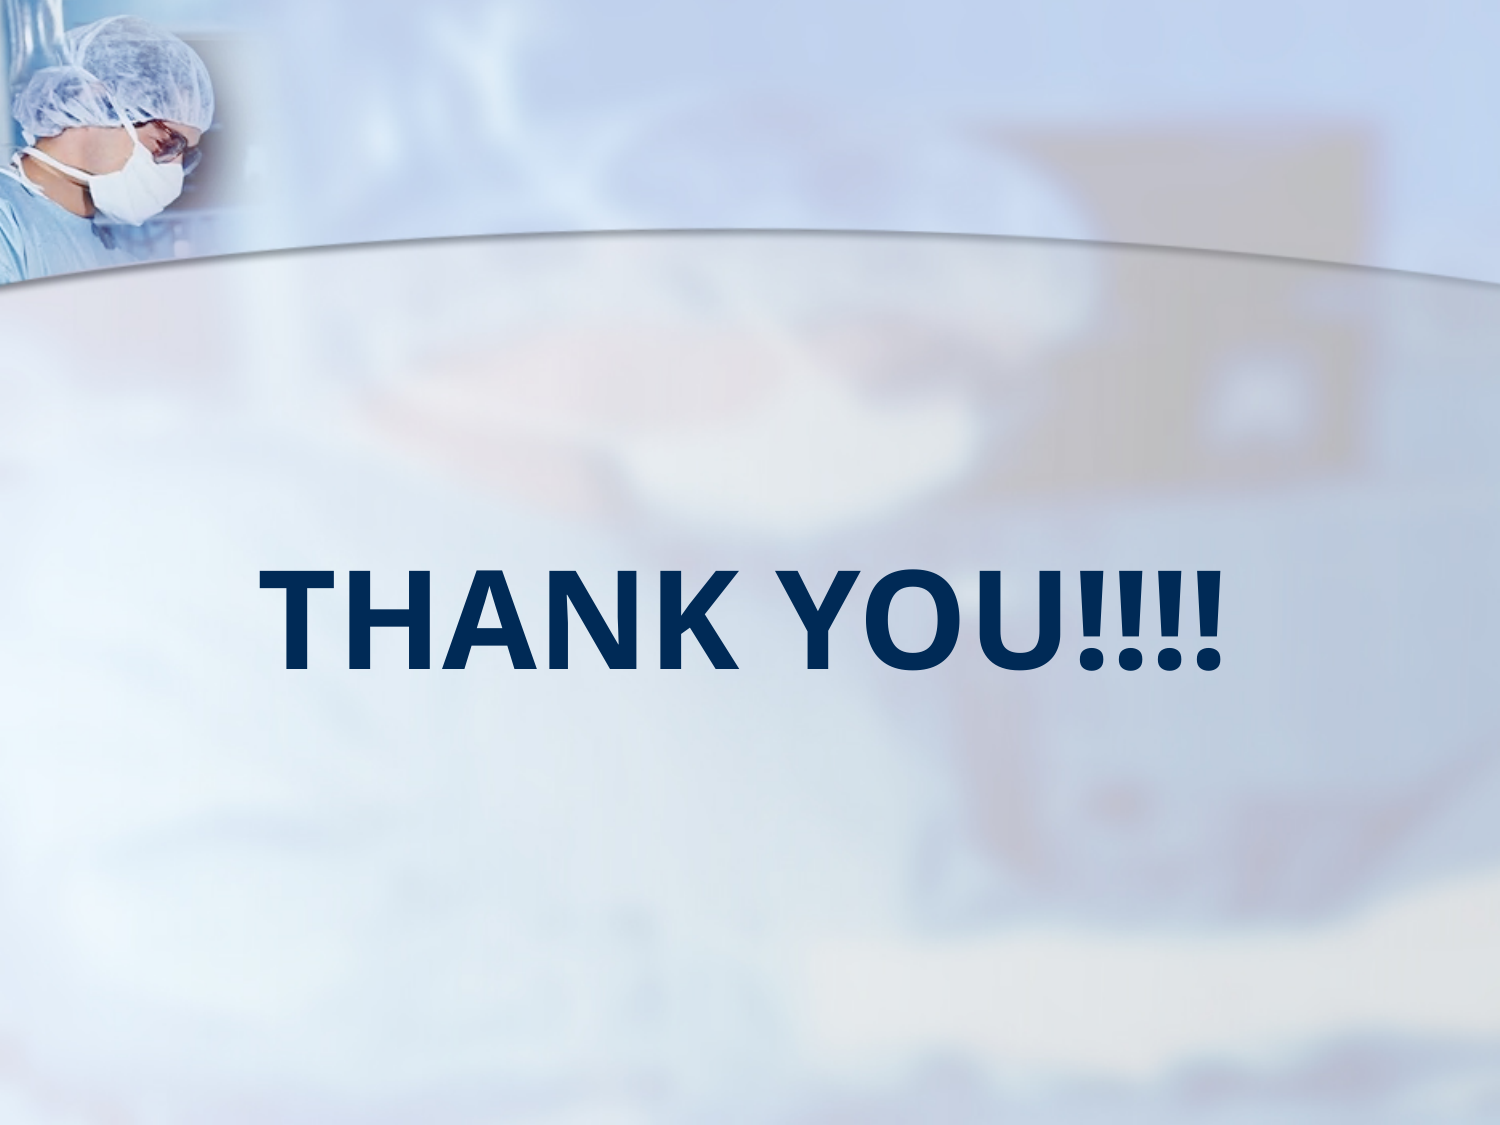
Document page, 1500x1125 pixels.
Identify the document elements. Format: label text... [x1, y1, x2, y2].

text_box THANK YOU!!!! [24, 525, 1463, 705]
picture [0, 0, 1500, 1125]
